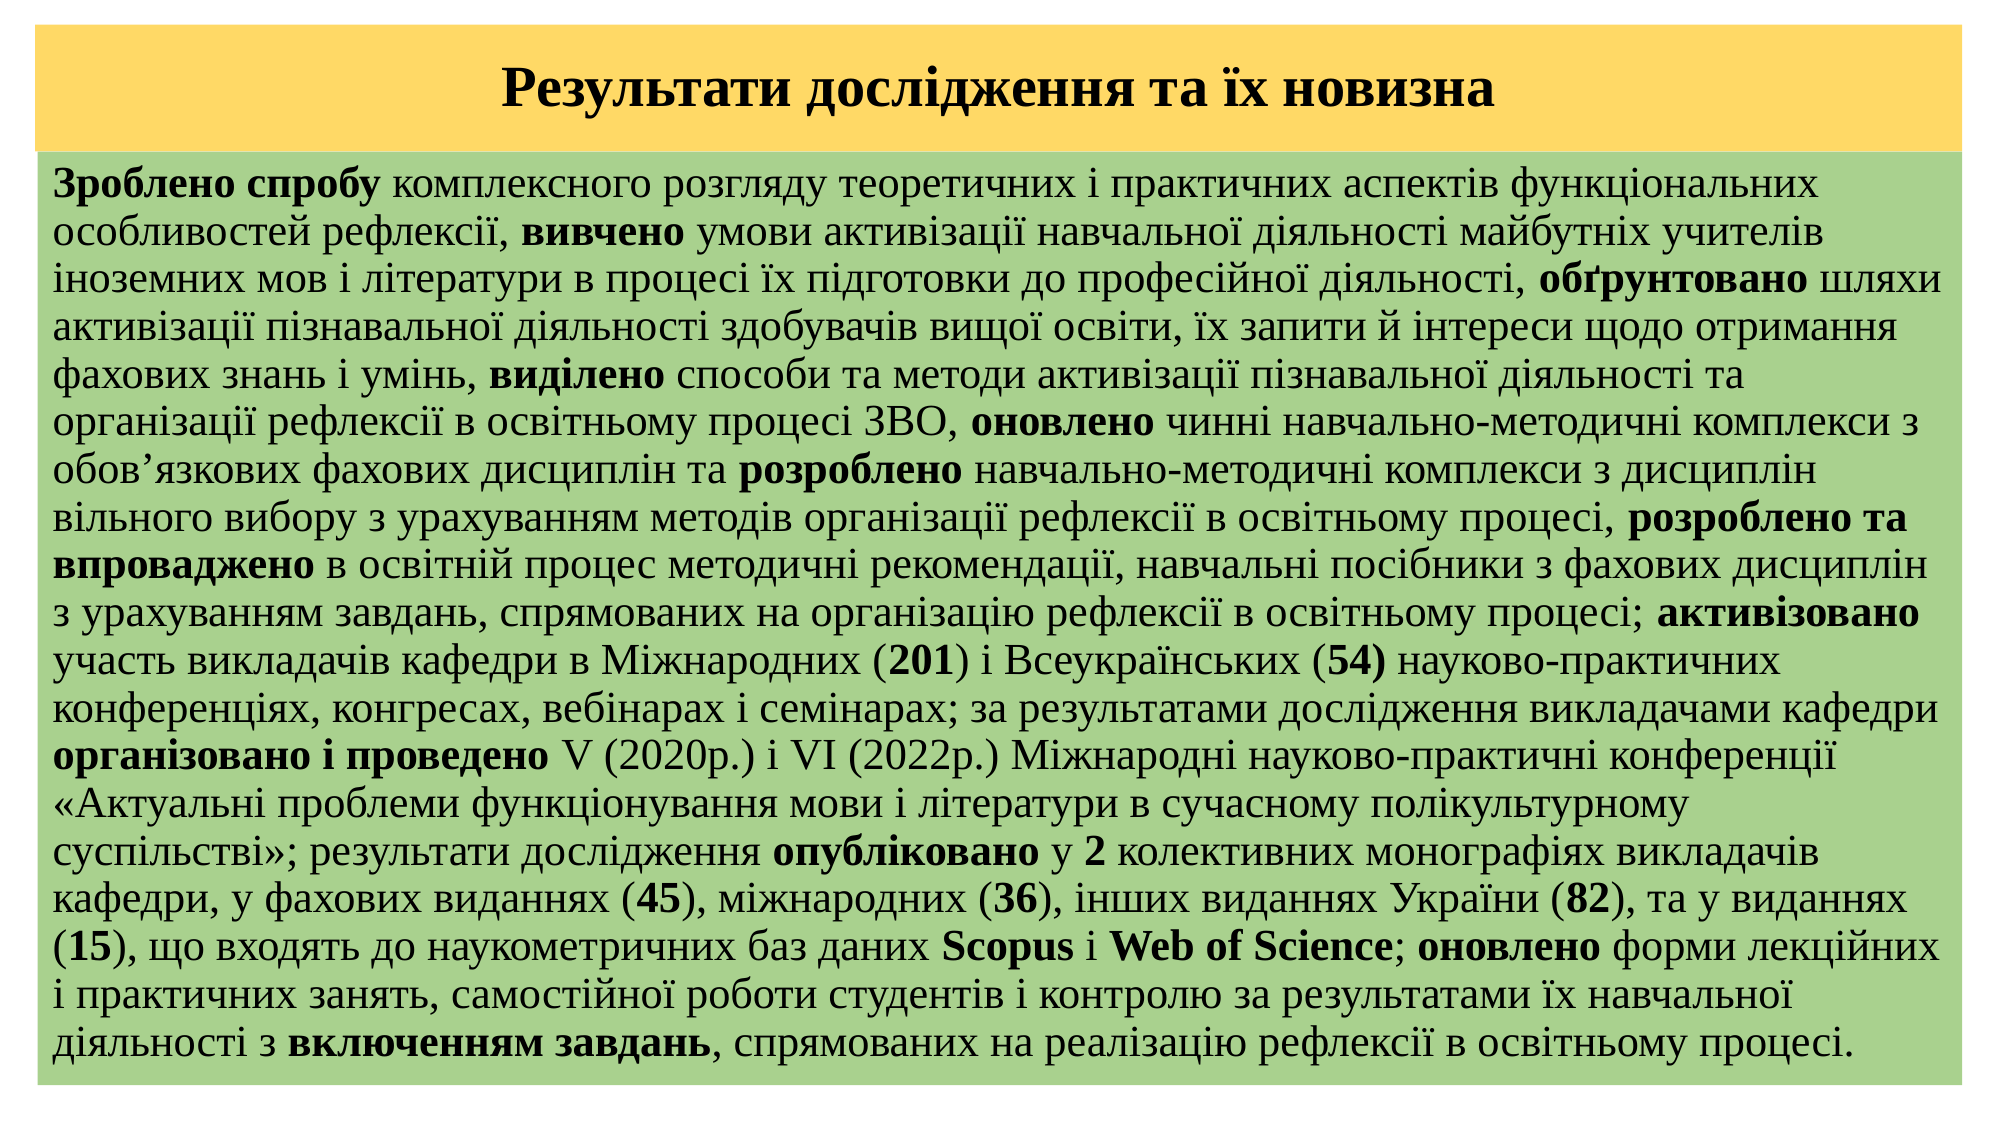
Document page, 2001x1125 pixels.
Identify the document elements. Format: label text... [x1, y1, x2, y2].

list Зроблено спробу комплексного розгляду теоретичних і практичних аспектів функціональних особливостей рефлексії, вивчено умови активізації навчальної діяльності майбутніх учителів іноземних мов і літератури в процесі їх підготовки до професійної діяльності, обґрунтовано шляхи активізації пізнавальної діяльності здобувачів вищої освіти, їх запити й інтереси щодо отримання фахових знань і умінь, виділено способи та методи активізації пізнавальної діяльності та організації рефлексії в освітньому процесі ЗВО, оновлено чинні навчально-методичні комплекси з обов’язкових фахових дисциплін та розроблено навчально-методичні комплекси з дисциплін вільного вибору з урахуванням методів організації рефлексії в освітньому процесі, розроблено та впроваджено в освітній процес методичні рекомендації, навчальні посібники з фахових дисциплін з урахуванням завдань, спрямованих на організацію рефлексії в освітньому процесі; активізовано участь викладачів кафедри в Міжнародних (201) і Всеукраїнських (54) науково-практичних конференціях, конгресах, вебінарах і семінарах; за результатами дослідження викладачами кафедри організовано і проведено V (2020р.) і VI (2022р.) Міжнародні науково-практичні конференції «Актуальні проблеми функціонування мови і літератури в сучасному полікультурному суспільстві»; результати дослідження опубліковано у 2 колективних монографіях викладачів кафедри, у фахових виданнях (45), міжнародних (36), інших виданнях України (82), та у виданнях (15), що входять до наукометричних баз даних Scopus і Web of Science; оновлено форми лекційних і практичних занять, самостійної роботи студентів і контролю за результатами їх навчальної діяльності з включенням завдань, спрямованих на реалізацію рефлексії в освітньому процесі. [37, 151, 1963, 1086]
title Результати дослідження та їх новизна [35, 24, 1963, 152]
